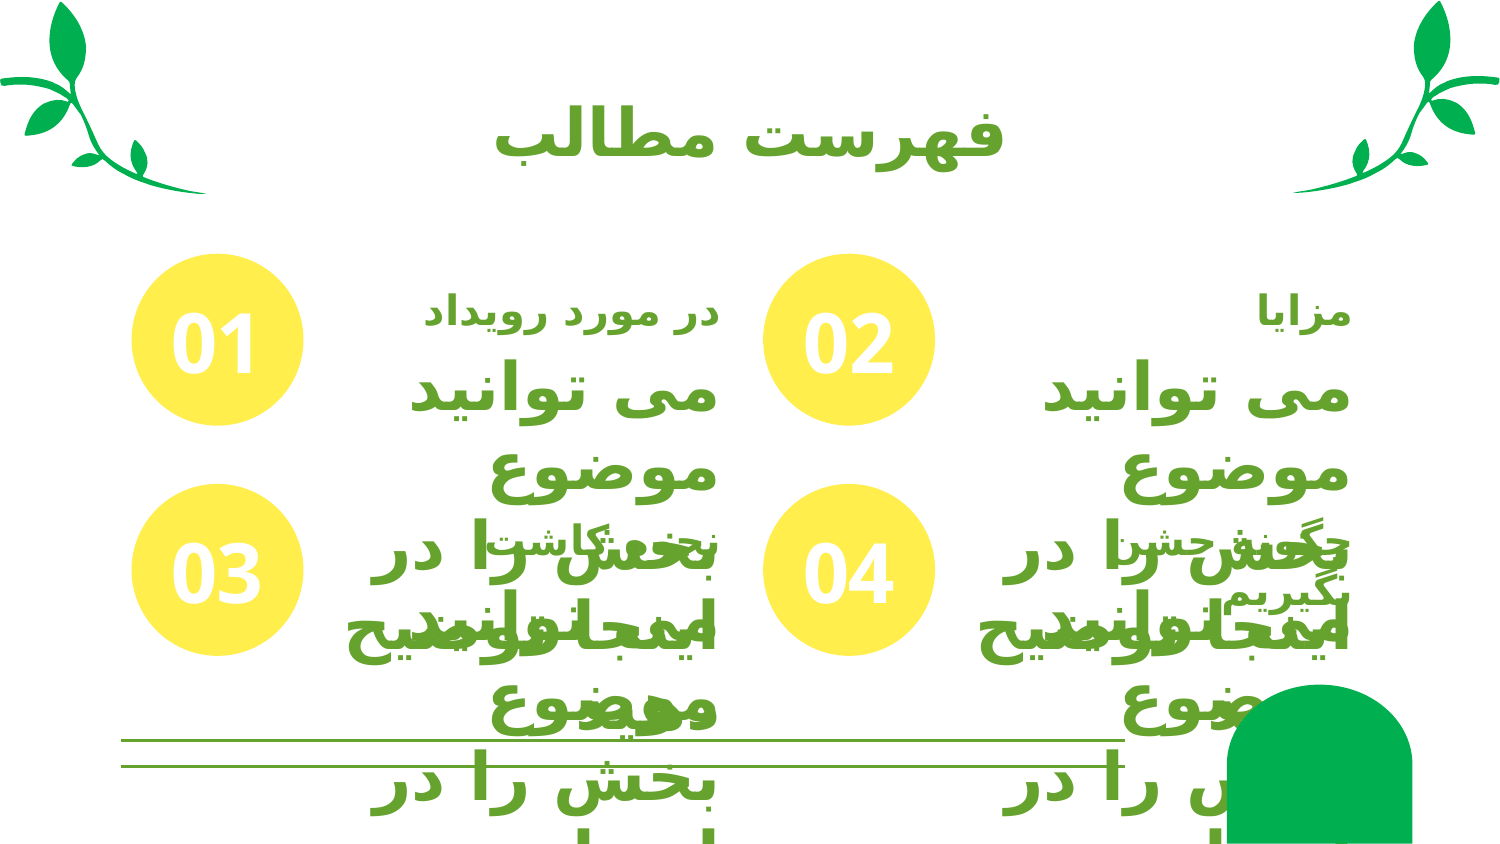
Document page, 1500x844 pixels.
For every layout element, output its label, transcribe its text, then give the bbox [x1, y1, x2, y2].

text_box [823, 652, 875, 656]
title 04 [763, 505, 936, 652]
text_box [792, 483, 906, 505]
text_box [1226, 684, 1413, 844]
subtitle چگونه جشن بگیریم [949, 498, 1369, 558]
text_box [0, 1, 207, 195]
title 03 [131, 505, 304, 652]
text_box [160, 253, 275, 275]
subtitle در مورد رویداد [317, 268, 737, 328]
text_box [1293, 0, 1500, 193]
title فهرست مطالب [118, 74, 1382, 169]
text_box [192, 652, 243, 656]
subtitle نحوه کاشت [317, 498, 737, 558]
subtitle مزایا [949, 268, 1369, 328]
text_box [161, 483, 274, 505]
title 01 [131, 275, 304, 422]
title 02 [763, 275, 936, 422]
subtitle می توانید موضوع بخش را در اینجا توضیح دهید [949, 558, 1369, 645]
subtitle می توانید موضوع بخش را در اینجا توضیح دهید [317, 328, 737, 415]
subtitle می توانید موضوع بخش را در اینجا توضیح دهید [949, 328, 1369, 415]
subtitle می توانید موضوع بخش را در اینجا توضیح دهید [317, 558, 737, 645]
text_box [192, 422, 243, 426]
text_box [792, 253, 906, 275]
text_box [824, 422, 874, 426]
